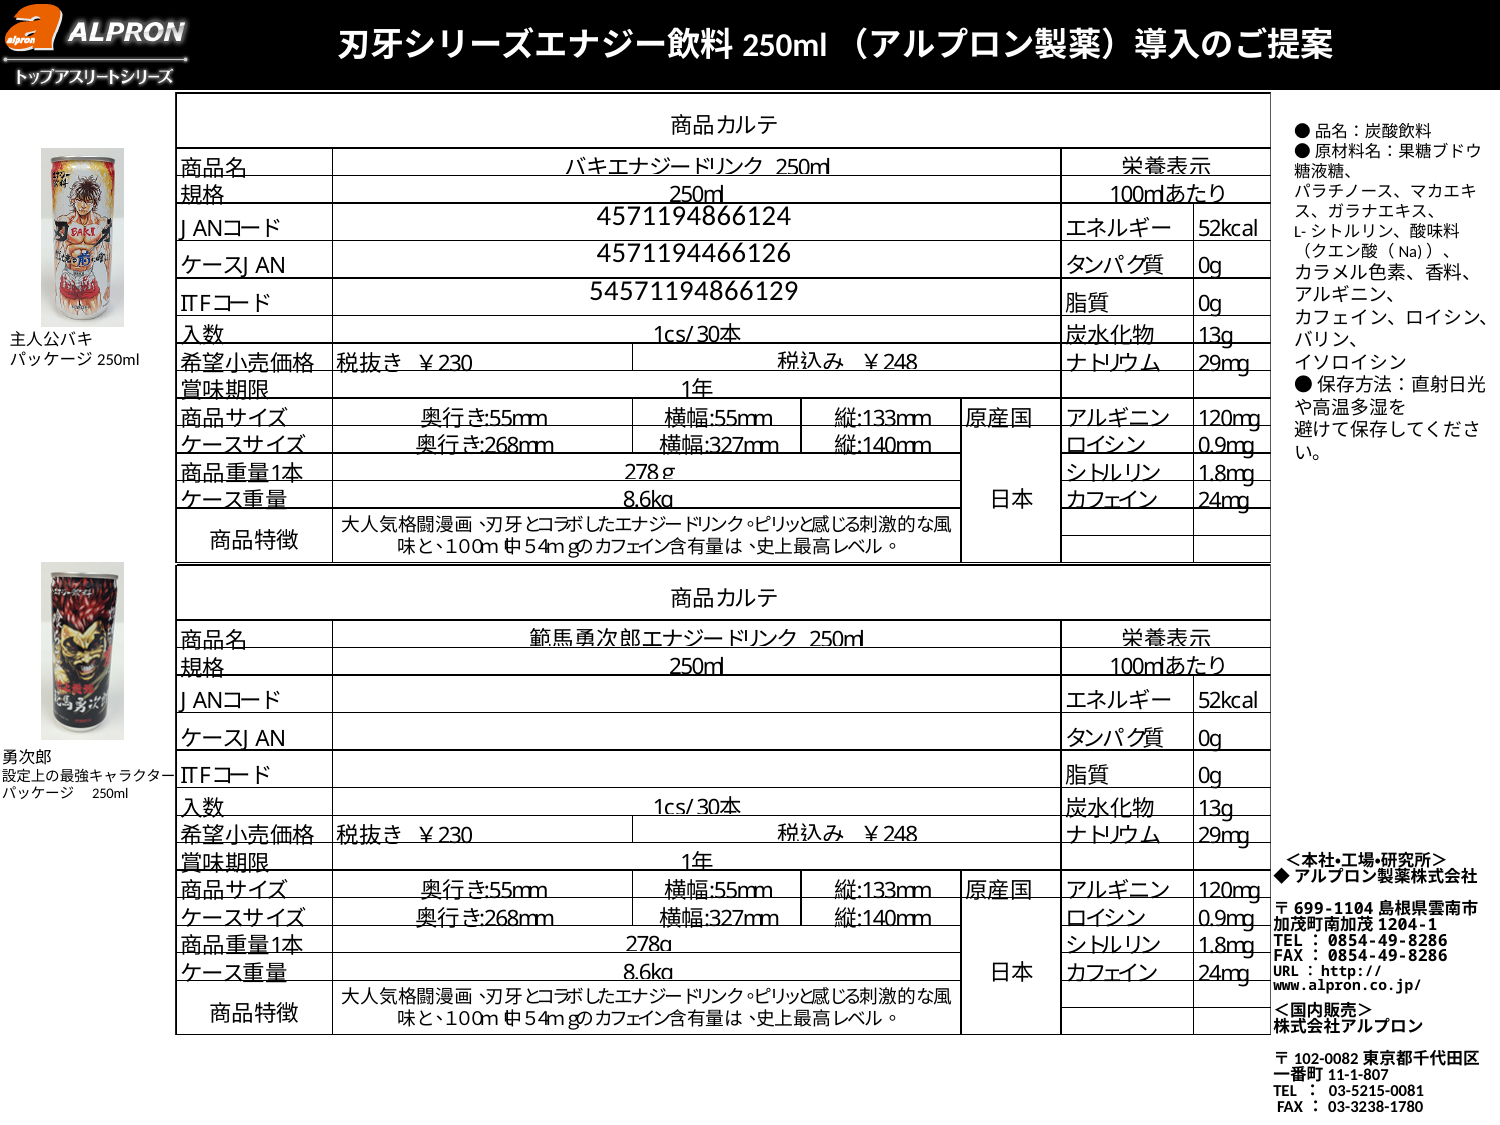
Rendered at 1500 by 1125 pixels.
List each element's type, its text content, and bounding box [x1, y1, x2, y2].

text_box ●品名：炭酸飲料 ●原材料名：果糖ブドウ糖液糖、 パラチノース、マカエキス、ガラナエキス、 L-シトルリン、酸味料（クエン酸（Na)）、 カラメル色素、香料、アルギニン、 カフェイン、ロイシン、バリン、 イソロイシン ●保存方法：直射日光や高温多湿を 避けて保存してください。 [1279, 113, 1500, 471]
text_box 勇次郎 設定上の最強キャラクター パッケージ 250ml [0, 739, 170, 810]
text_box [175, 564, 1273, 1037]
picture [40, 148, 124, 327]
text_box [731, 0, 768, 90]
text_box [175, 92, 1273, 563]
picture [41, 562, 124, 740]
text_box ＜国内販売＞ 株式会社アルプロン 〒102-0082東京都千代田区 一番町11-1-807 TEL ： 03-5215-0081 FAX：03-3238-1780 [1258, 996, 1500, 1125]
text_box ＜本社・工場・研究所＞ ◆アルプロン製薬株式会社 〒699-1104島根県雲南市 加茂町南加茂1204-1 TEL：0854‐49-8286 FAX：0854‐49-8286 URL：http://www.alpron.co.jp/ [1277, 846, 1500, 991]
text_box 刃牙シリーズエナジー飲料250ml（アルプロン製薬）導入のご提案 [212, 0, 731, 90]
picture [0, 0, 209, 91]
text_box 刃牙シリーズエナジー飲料250ml（アルプロン製薬）導入のご提案 [768, 0, 1500, 90]
text_box 主人公バキ パッケージ250ml [0, 321, 155, 376]
